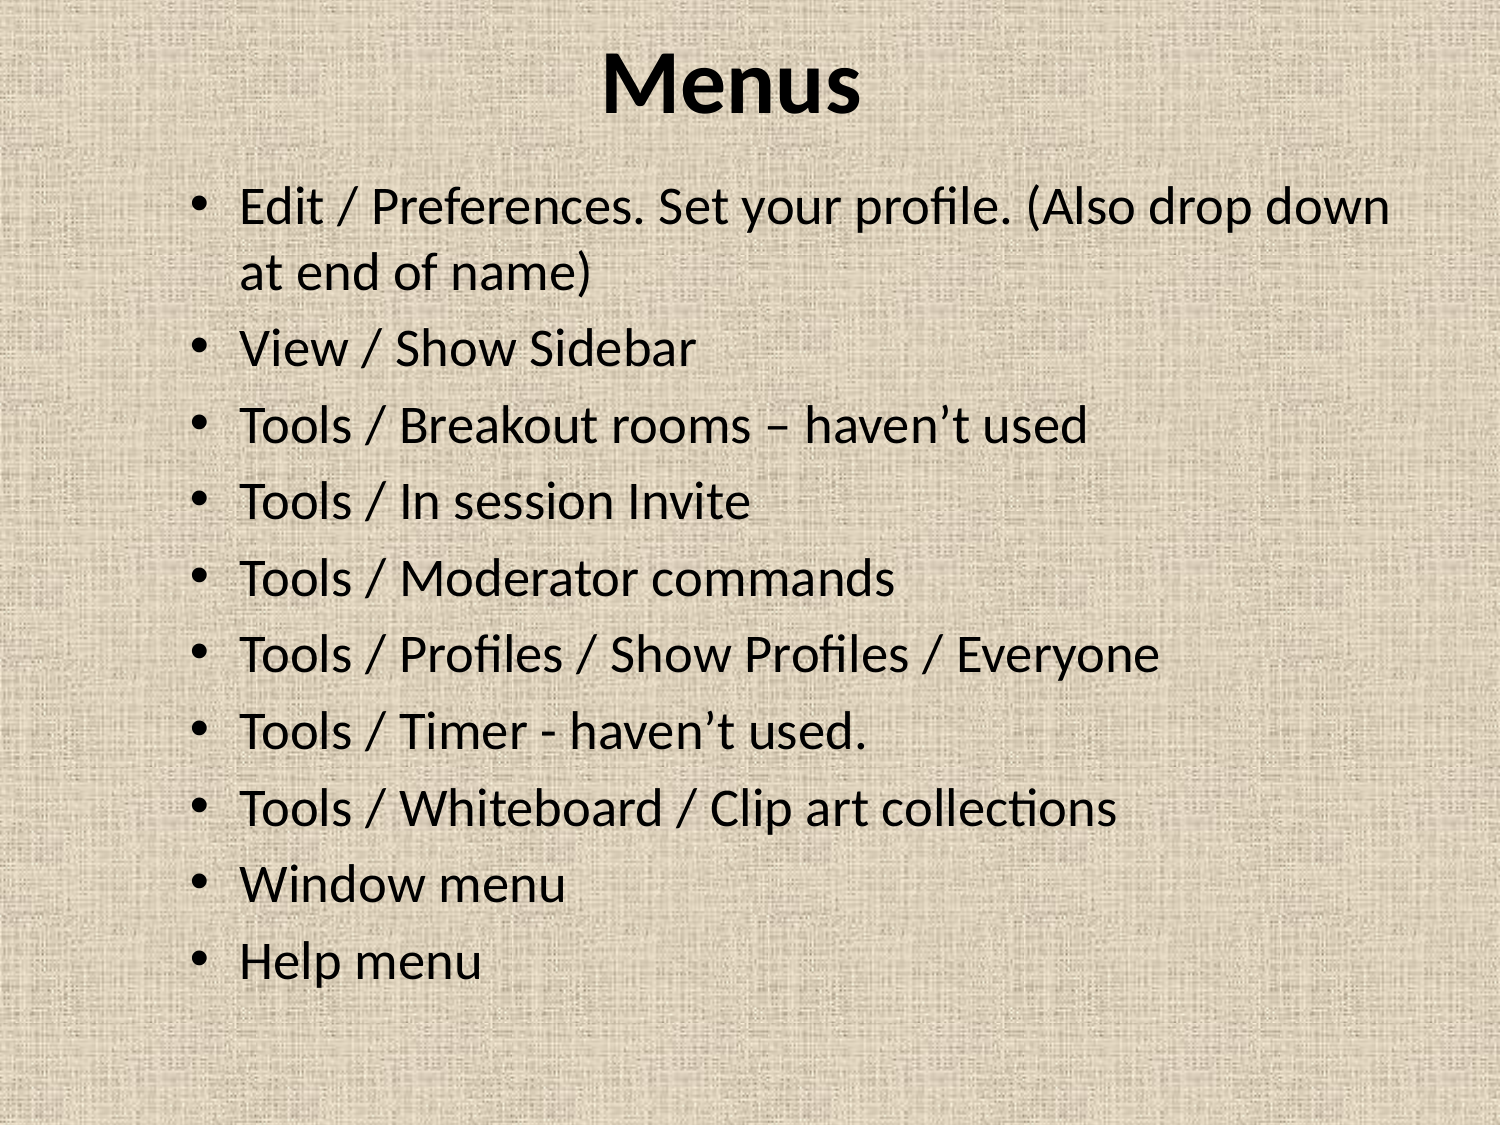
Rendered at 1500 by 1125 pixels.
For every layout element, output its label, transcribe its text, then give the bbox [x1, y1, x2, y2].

title Menus [174, 2, 1288, 153]
list Edit / Preferences. Set your profile. (Also drop down at end of name) View / Show Sidebar Tools / Breakout rooms – haven’t used Tools / In session Invite Tools / Moderator commands Tools / Profiles / Show Profiles / Everyone Tools / Timer - haven’t used. Tools / Whiteboard / Clip art collections Window menu Help menu [174, 162, 1425, 1005]
picture [0, 0, 1500, 1125]
